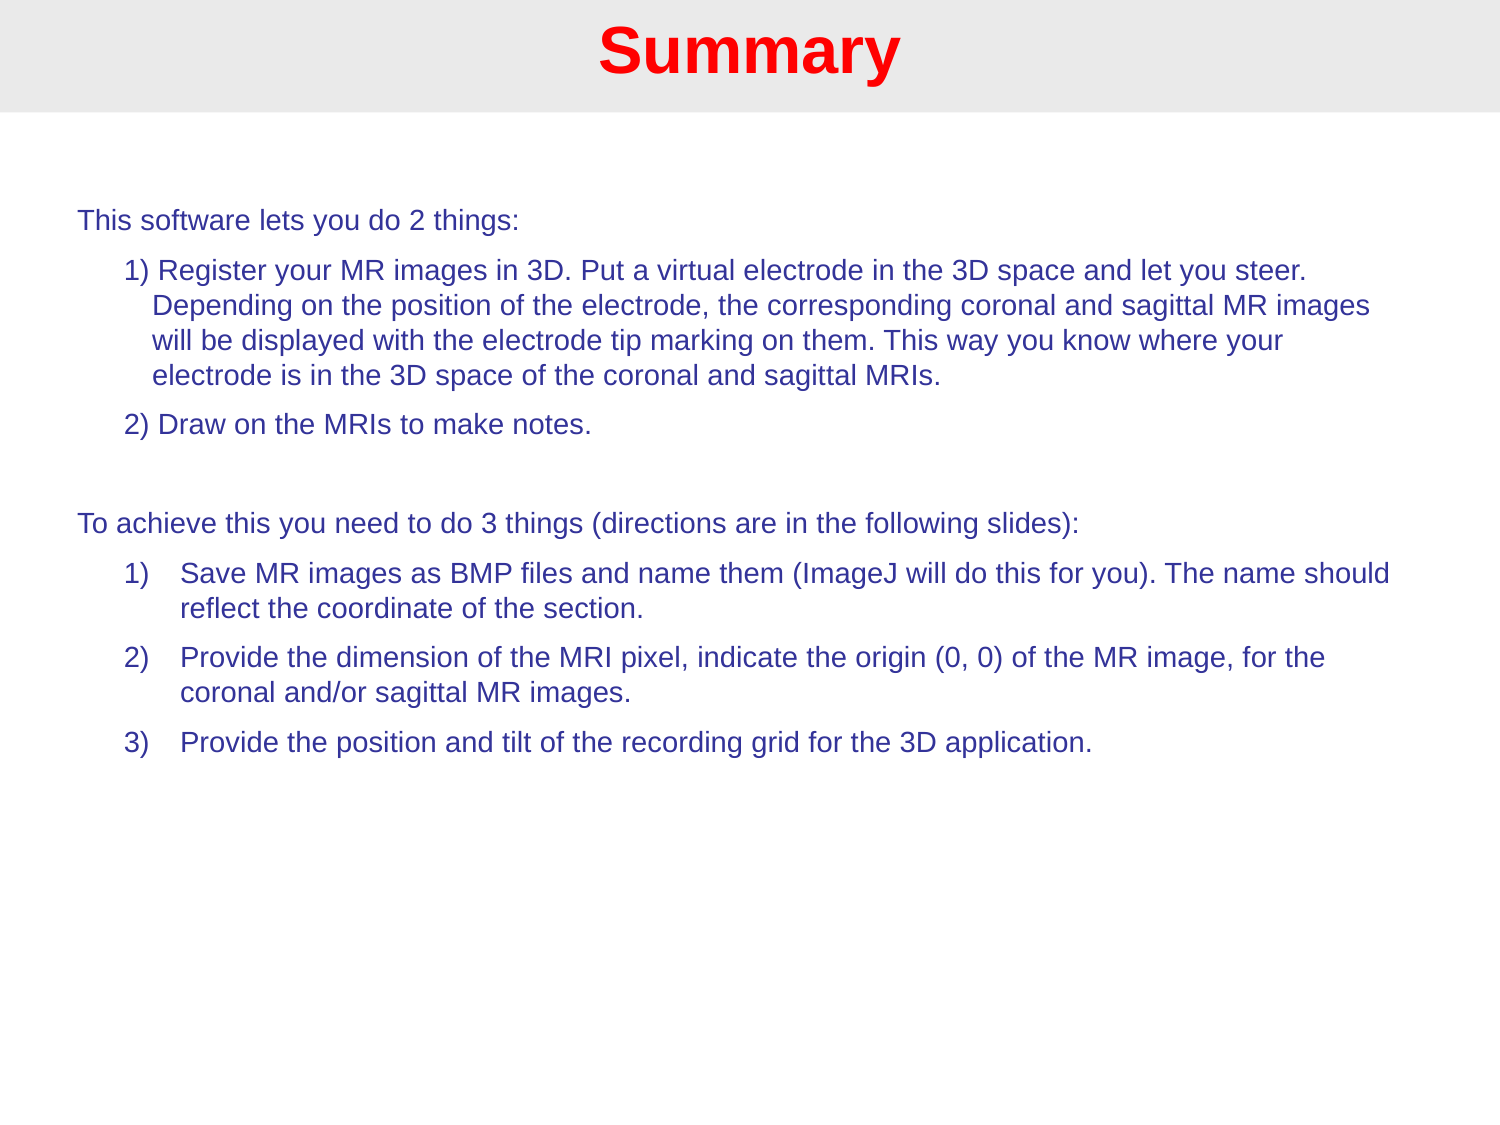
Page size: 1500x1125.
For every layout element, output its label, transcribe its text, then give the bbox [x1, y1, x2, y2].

text_box This software lets you do 2 things: 1) Register your MR images in 3D. Put a virtual electrode in the 3D space and let you steer. Depending on the position of the electrode, the corresponding coronal and sagittal MR images will be displayed with the electrode tip marking on them. This way you know where your electrode is in the 3D space of the coronal and sagittal MRIs. 2) Draw on the MRIs to make notes. To achieve this you need to do 3 things (directions are in the following slides): Save MR images as BMP files and name them (ImageJ will do this for you). The name should reflect the coordinate of the section. Provide the dimension of the MRI pixel, indicate the origin (0, 0) of the MR image, for the coronal and/or sagittal MR images. Provide the position and tilt of the recording grid for the 3D application. [62, 194, 1413, 831]
text_box Summary [0, 0, 1500, 113]
